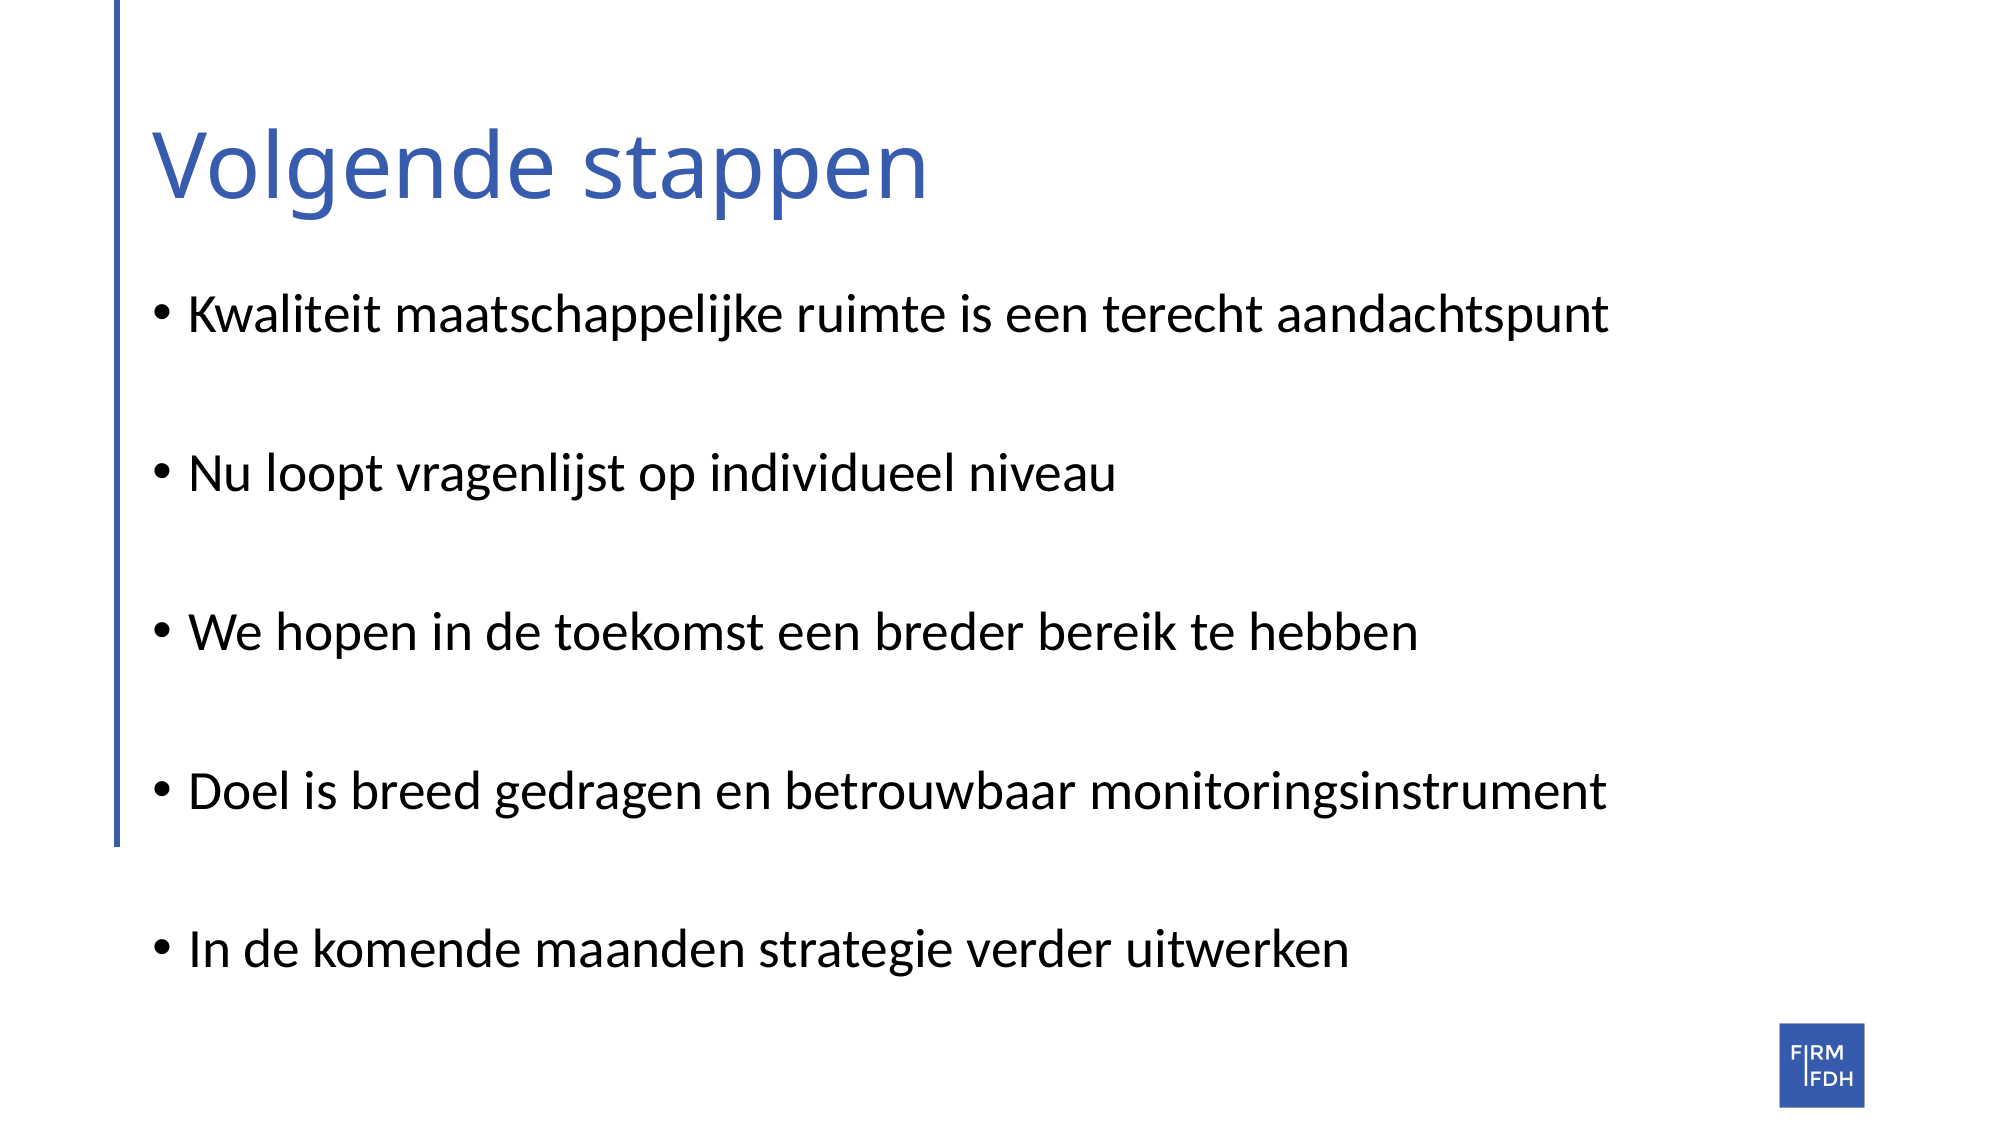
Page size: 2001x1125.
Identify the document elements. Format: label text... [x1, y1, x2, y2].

picture [1769, 1013, 1875, 1118]
title Volgende stappen [137, 59, 1863, 277]
list Kwaliteit maatschappelijke ruimte is een terecht aandachtspunt Nu loopt vragenlijst op individueel niveau We hopen in de toekomst een breder bereik te hebben Doel is breed gedragen en betrouwbaar monitoringsinstrument In de komende maanden strategie verder uitwerken [137, 277, 1863, 992]
